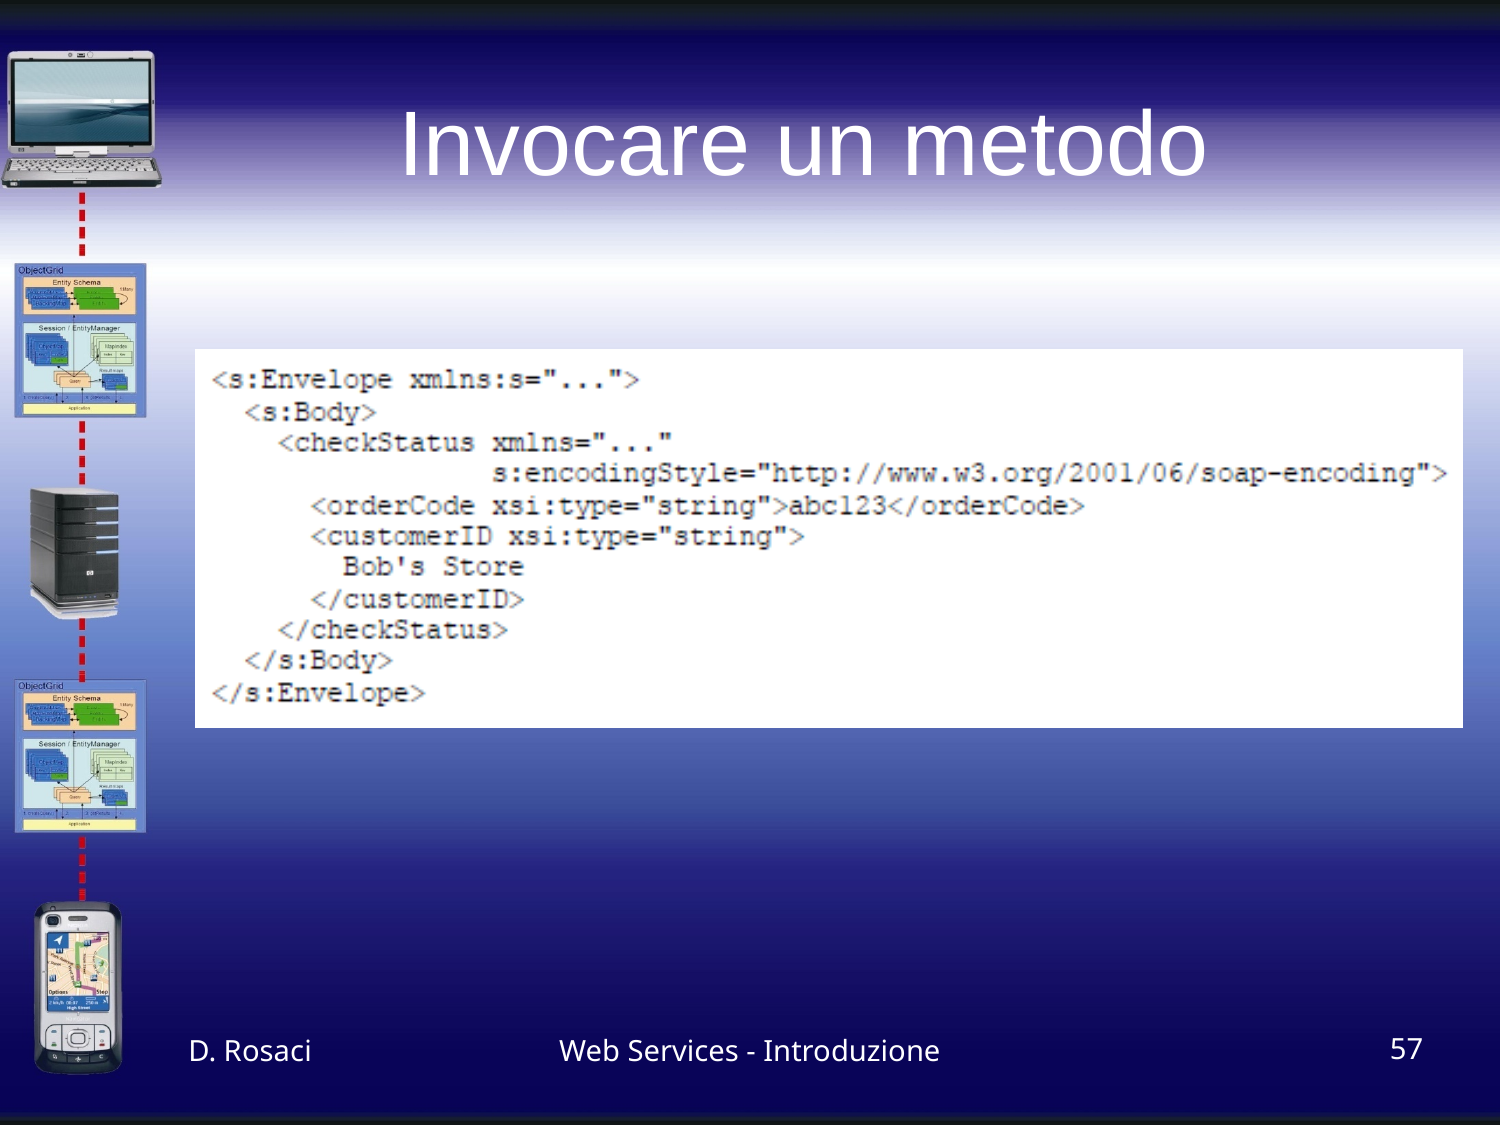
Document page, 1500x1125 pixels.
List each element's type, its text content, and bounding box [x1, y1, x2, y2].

footer Web Services - Introduzione [512, 1024, 988, 1103]
title Invocare un metodo [182, 44, 1426, 233]
slide_number D. Rosaci [74, 1024, 426, 1103]
picture [0, 0, 1500, 1125]
